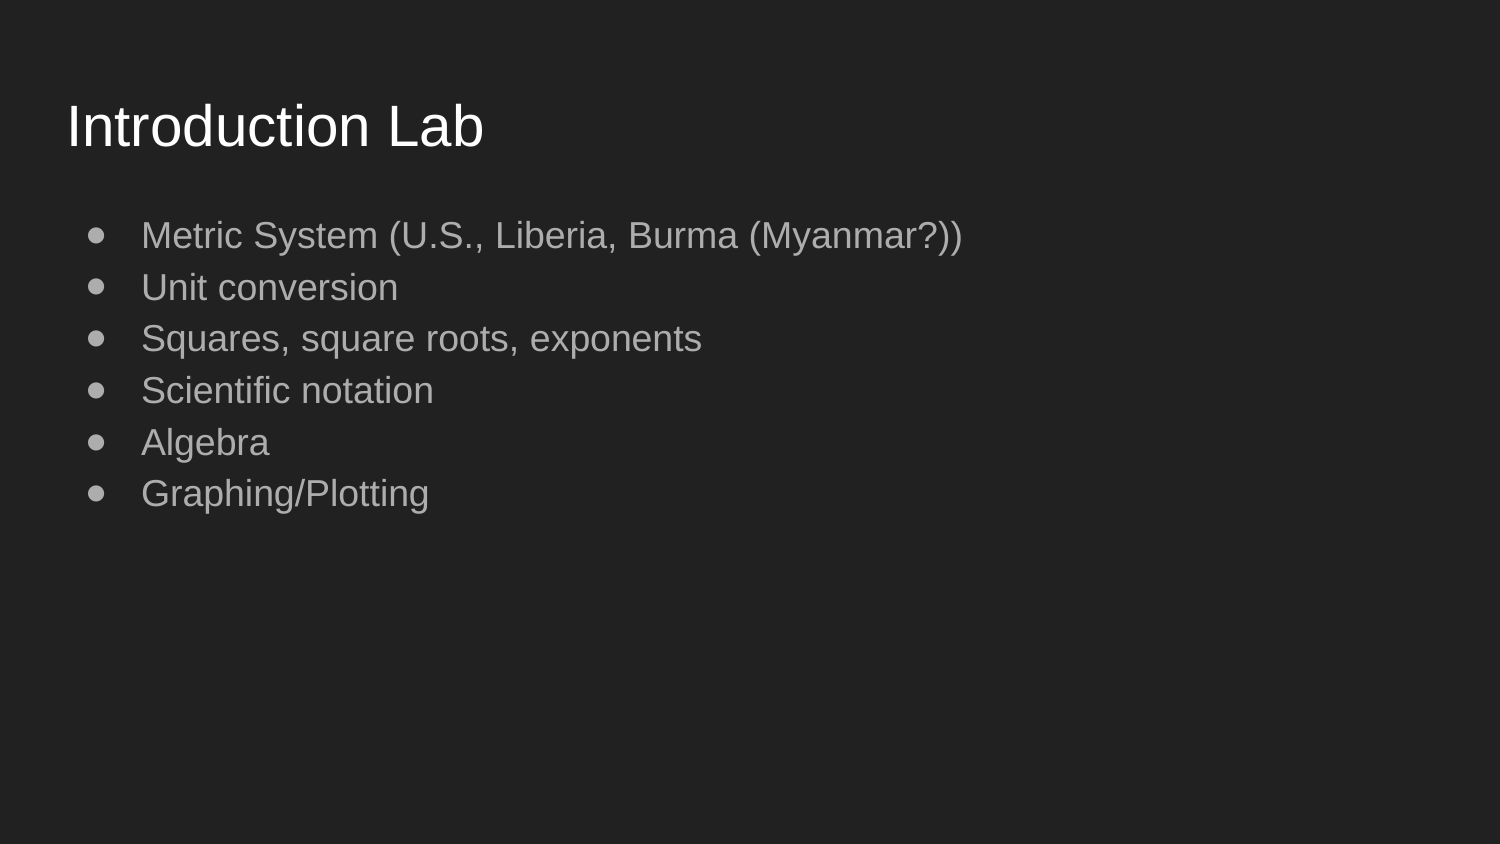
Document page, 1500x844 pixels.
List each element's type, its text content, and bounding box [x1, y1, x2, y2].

list Metric System (U.S., Liberia, Burma (Myanmar?)) Unit conversion Squares, square roots, exponents Scientific notation Algebra Graphing/Plotting [51, 189, 1449, 750]
title Introduction Lab [51, 72, 1449, 167]
